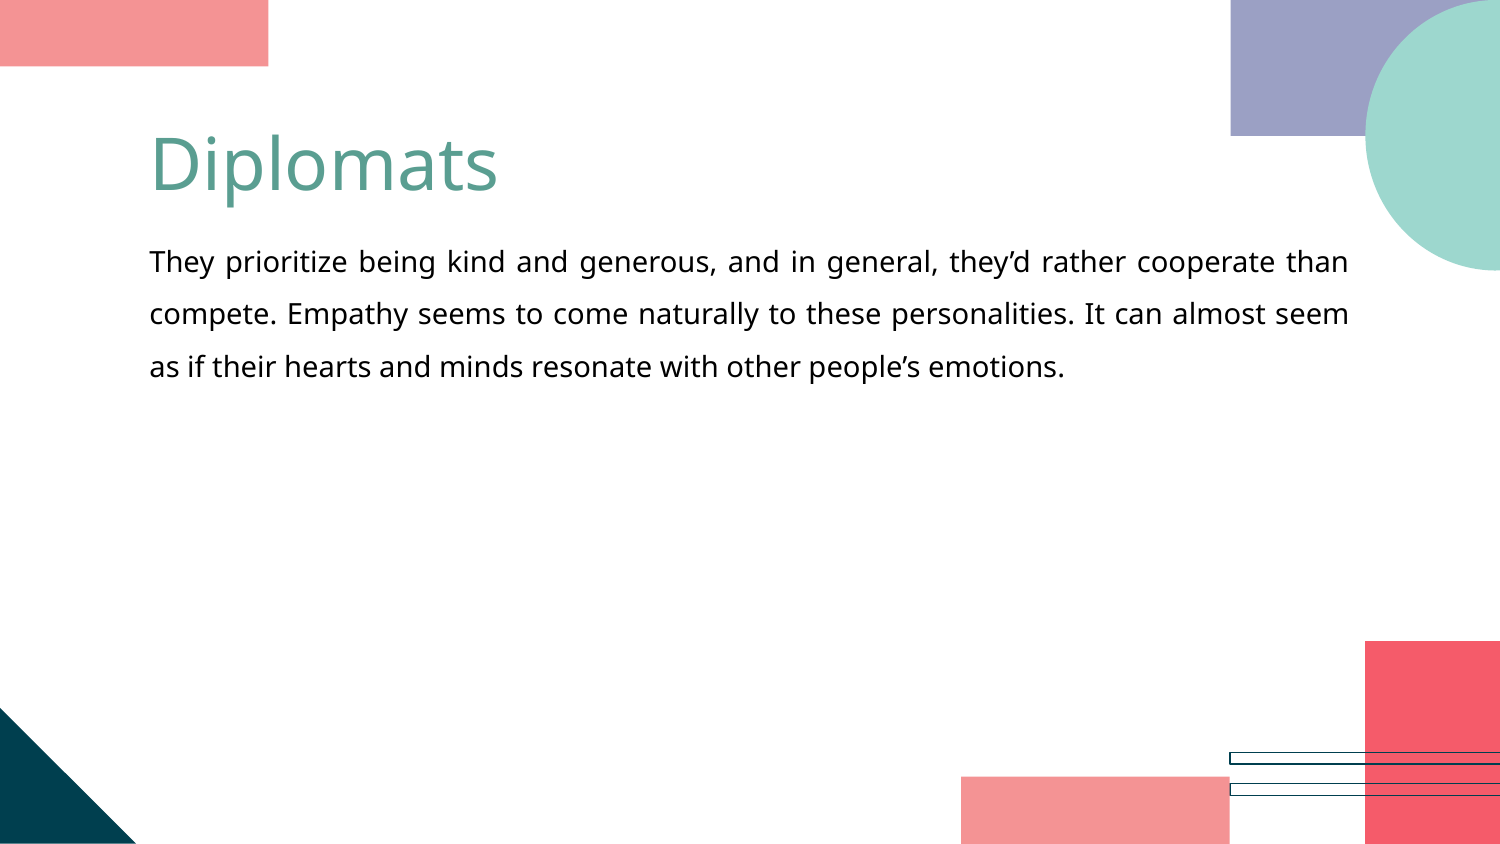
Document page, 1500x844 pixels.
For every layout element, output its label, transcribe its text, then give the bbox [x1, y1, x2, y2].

list They prioritize being kind and generous, and in general, they’d rather cooperate than compete. Empathy seems to come naturally to these personalities. It can almost seem as if their hearts and minds resonate with other people’s emotions. [134, 210, 1366, 754]
title Diplomats [134, 114, 1366, 209]
